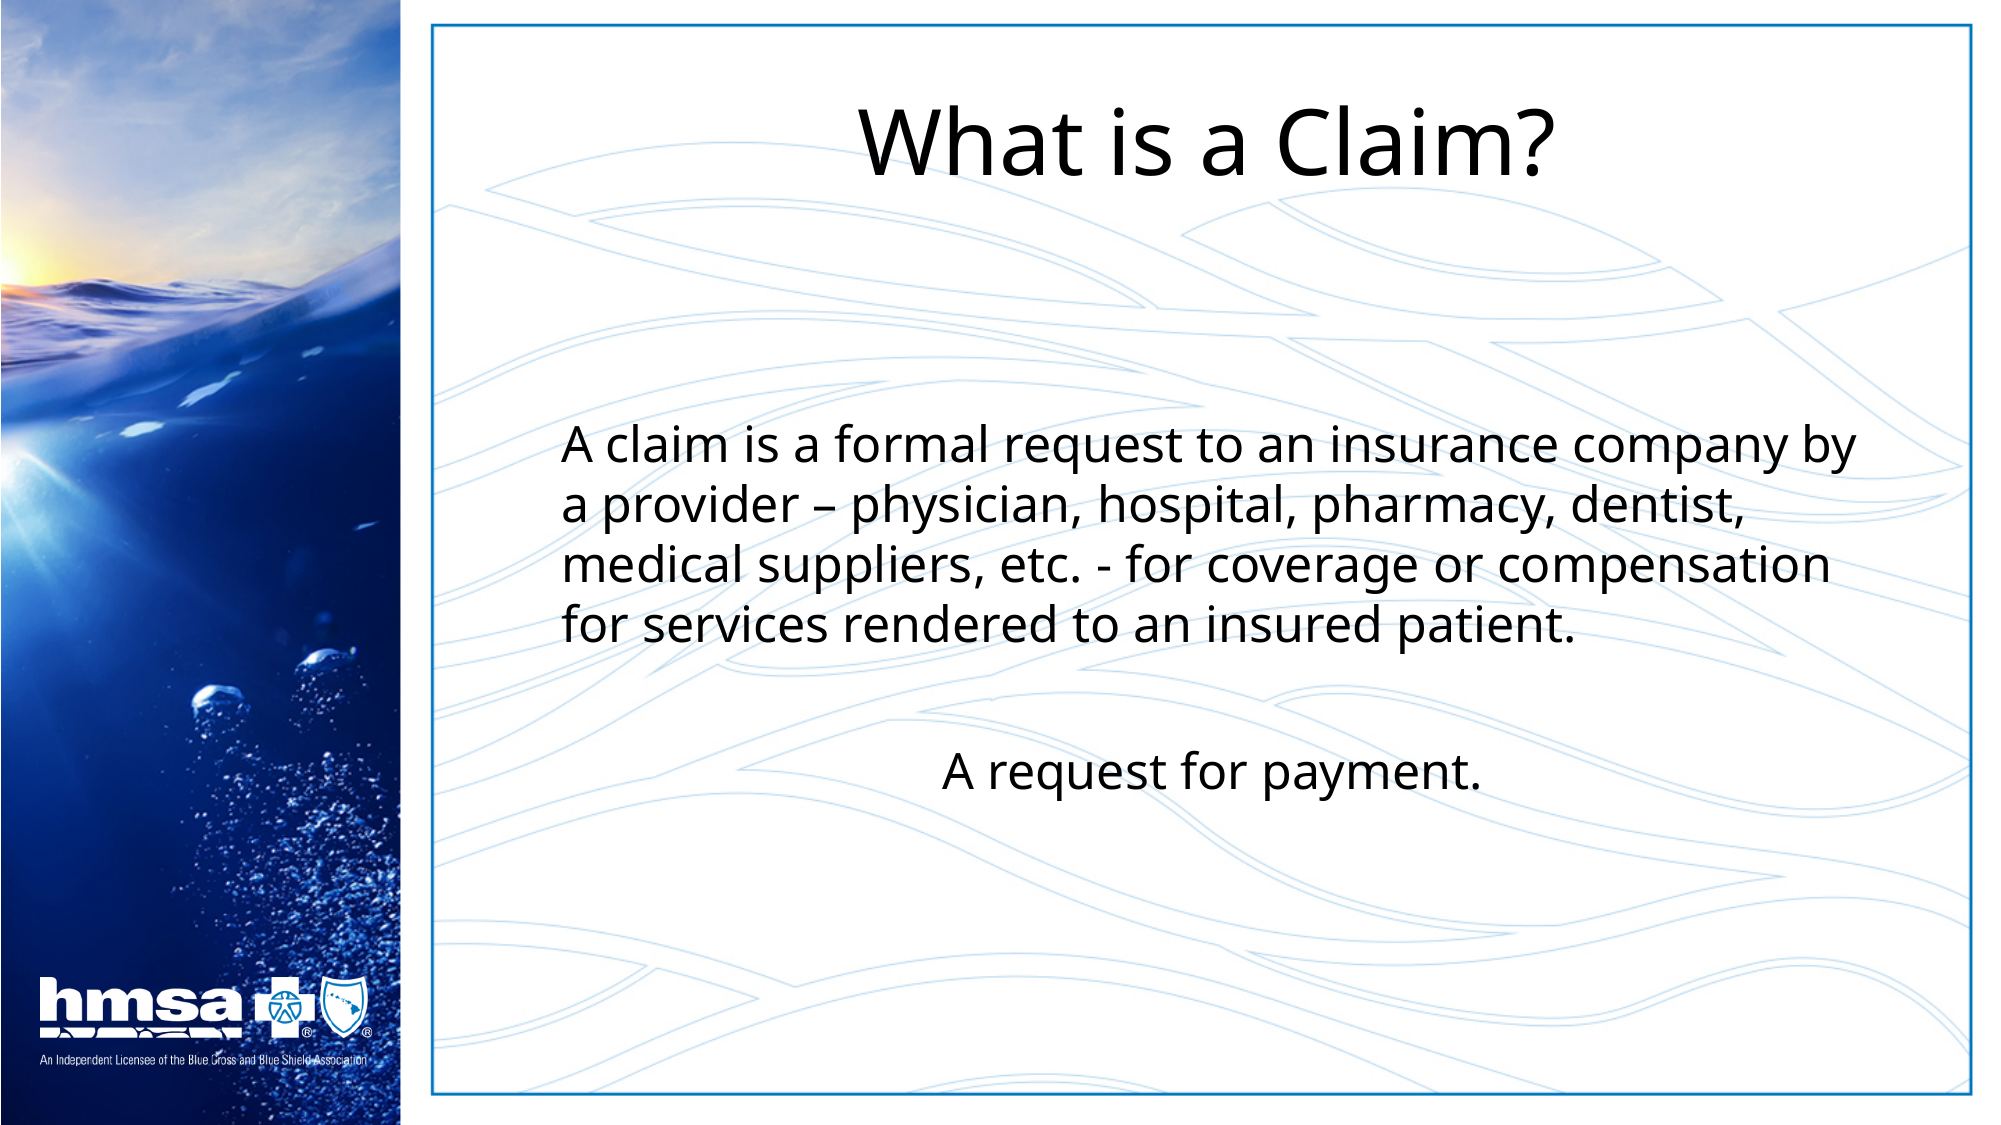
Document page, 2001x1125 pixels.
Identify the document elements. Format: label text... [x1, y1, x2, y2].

title What is a Claim? [476, 45, 1939, 233]
picture [1, 0, 1999, 1125]
list A claim is a formal request to an insurance company by a provider – physician, hospital, pharmacy, dentist, medical suppliers, etc. - for coverage or compensation for services rendered to an insured patient. A request for payment. [546, 264, 1880, 982]
